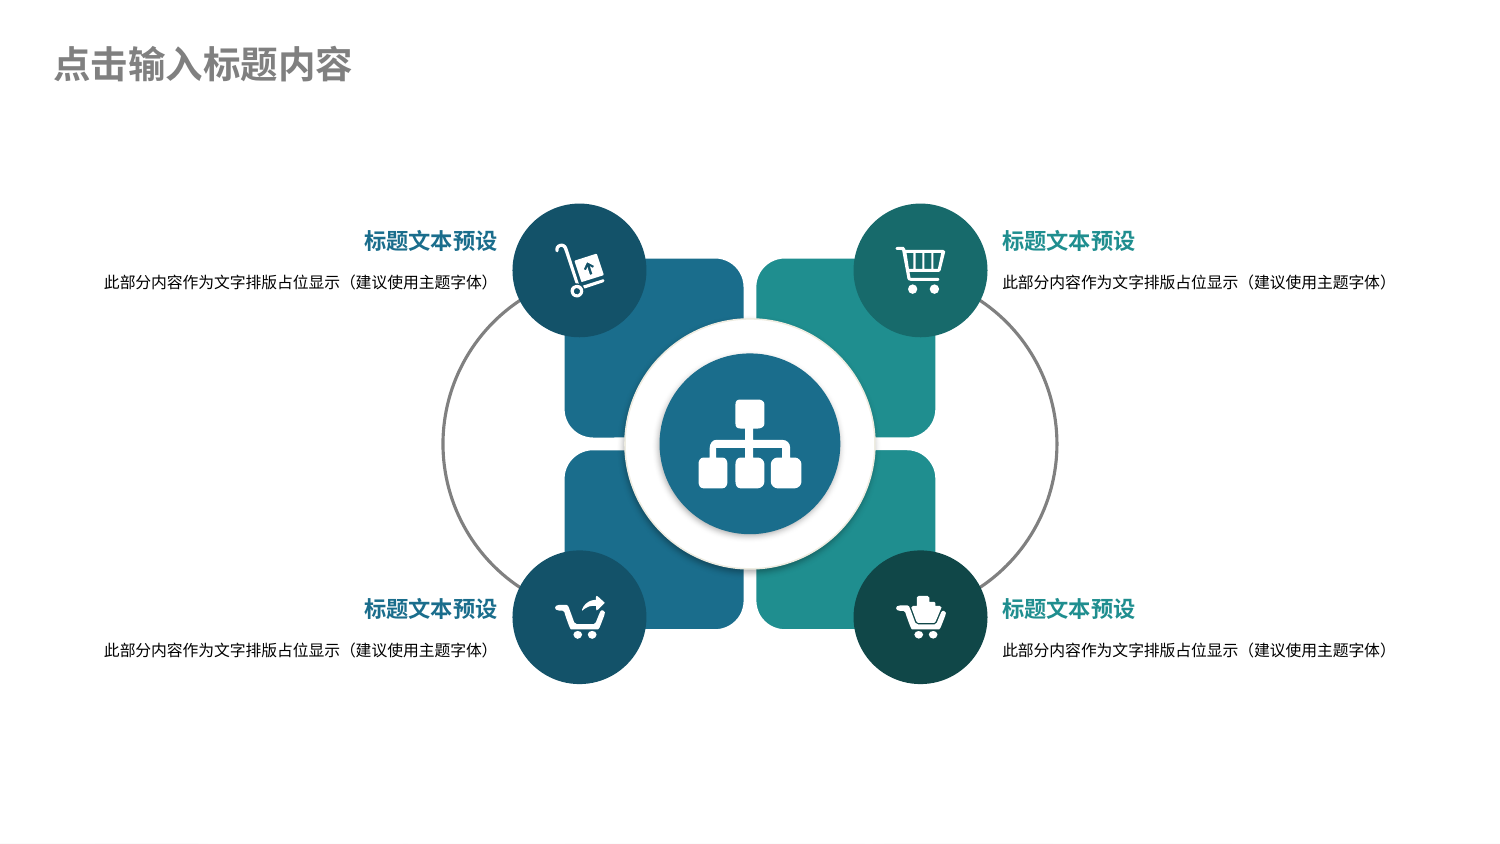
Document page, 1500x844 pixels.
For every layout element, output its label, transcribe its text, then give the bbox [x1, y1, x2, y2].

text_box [512, 203, 647, 218]
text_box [88, 219, 1412, 690]
text_box 点击输入标题内容 [53, 32, 403, 95]
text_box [853, 203, 988, 218]
